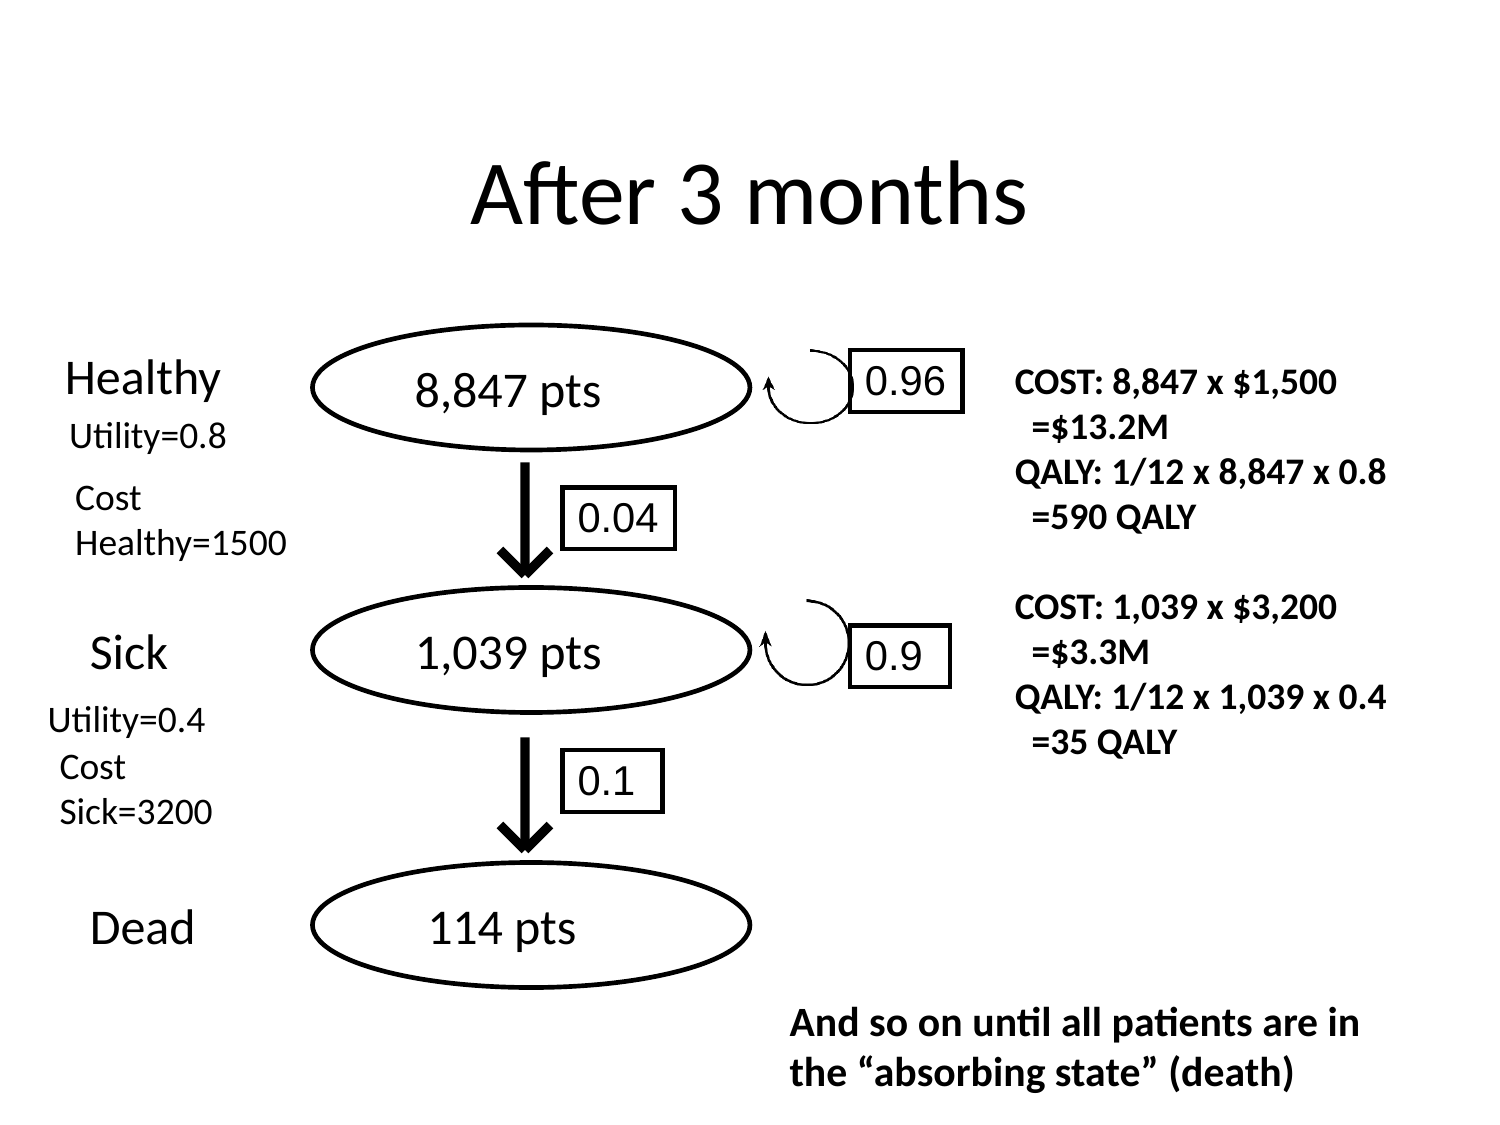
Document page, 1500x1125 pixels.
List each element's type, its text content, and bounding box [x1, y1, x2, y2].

text_box And so on until all patients are in the “absorbing state” (death) [774, 987, 1438, 1103]
text_box Dead [74, 887, 238, 963]
text_box Cost Sick=3200 [44, 734, 228, 840]
text_box 1,039 pts [399, 612, 675, 688]
text_box Healthy [50, 337, 300, 413]
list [762, 349, 854, 425]
text_box 114 pts [412, 887, 663, 963]
text_box [312, 862, 750, 988]
text_box [312, 587, 750, 713]
text_box Utility=0.4 [33, 687, 221, 748]
table_header 0.1 [565, 752, 660, 810]
table_header 0.04 [565, 490, 673, 547]
table_header 0.96 [856, 352, 960, 410]
picture [759, 599, 851, 687]
text_box COST: 8,847 x $1,500 =$13.2M QALY: 1/12 x 8,847 x 0.8 =590 QALY [999, 349, 1500, 545]
text_box Utility=0.8 [54, 403, 242, 464]
text_box COST: 1,039 x $3,200 =$3.3M QALY: 1/12 x 1,039 x 0.4 =35 QALY [999, 574, 1500, 770]
table_header 0.9 [854, 628, 948, 685]
text_box 8,847 pts [399, 349, 700, 425]
text_box Cost Healthy=1500 [60, 465, 302, 571]
text_box [312, 324, 750, 451]
title After 3 months [75, 75, 1425, 300]
text_box Sick [74, 612, 288, 688]
